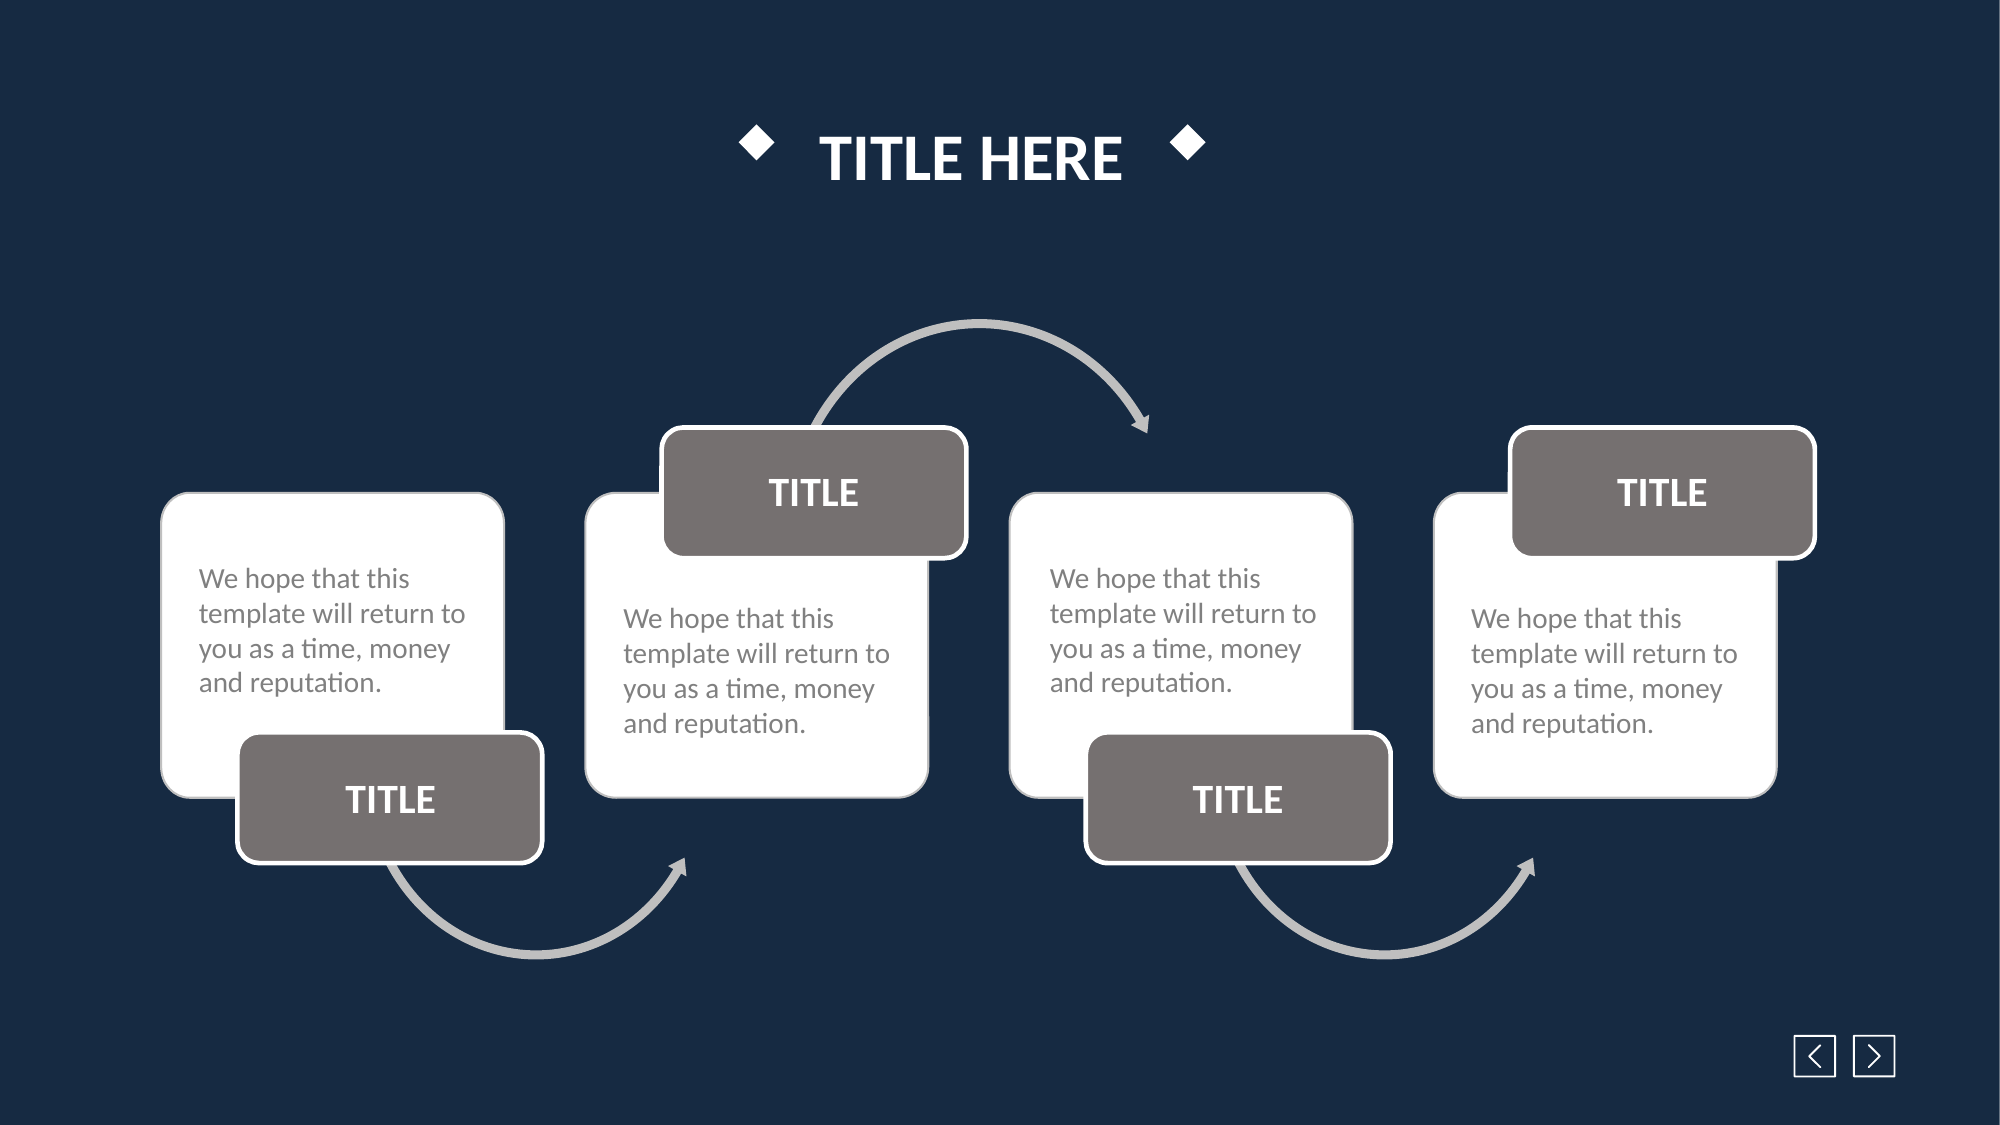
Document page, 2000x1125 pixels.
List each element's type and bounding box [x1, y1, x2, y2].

text_box [738, 90, 1206, 203]
text_box [160, 312, 1816, 966]
text_box [1793, 1034, 1896, 1078]
